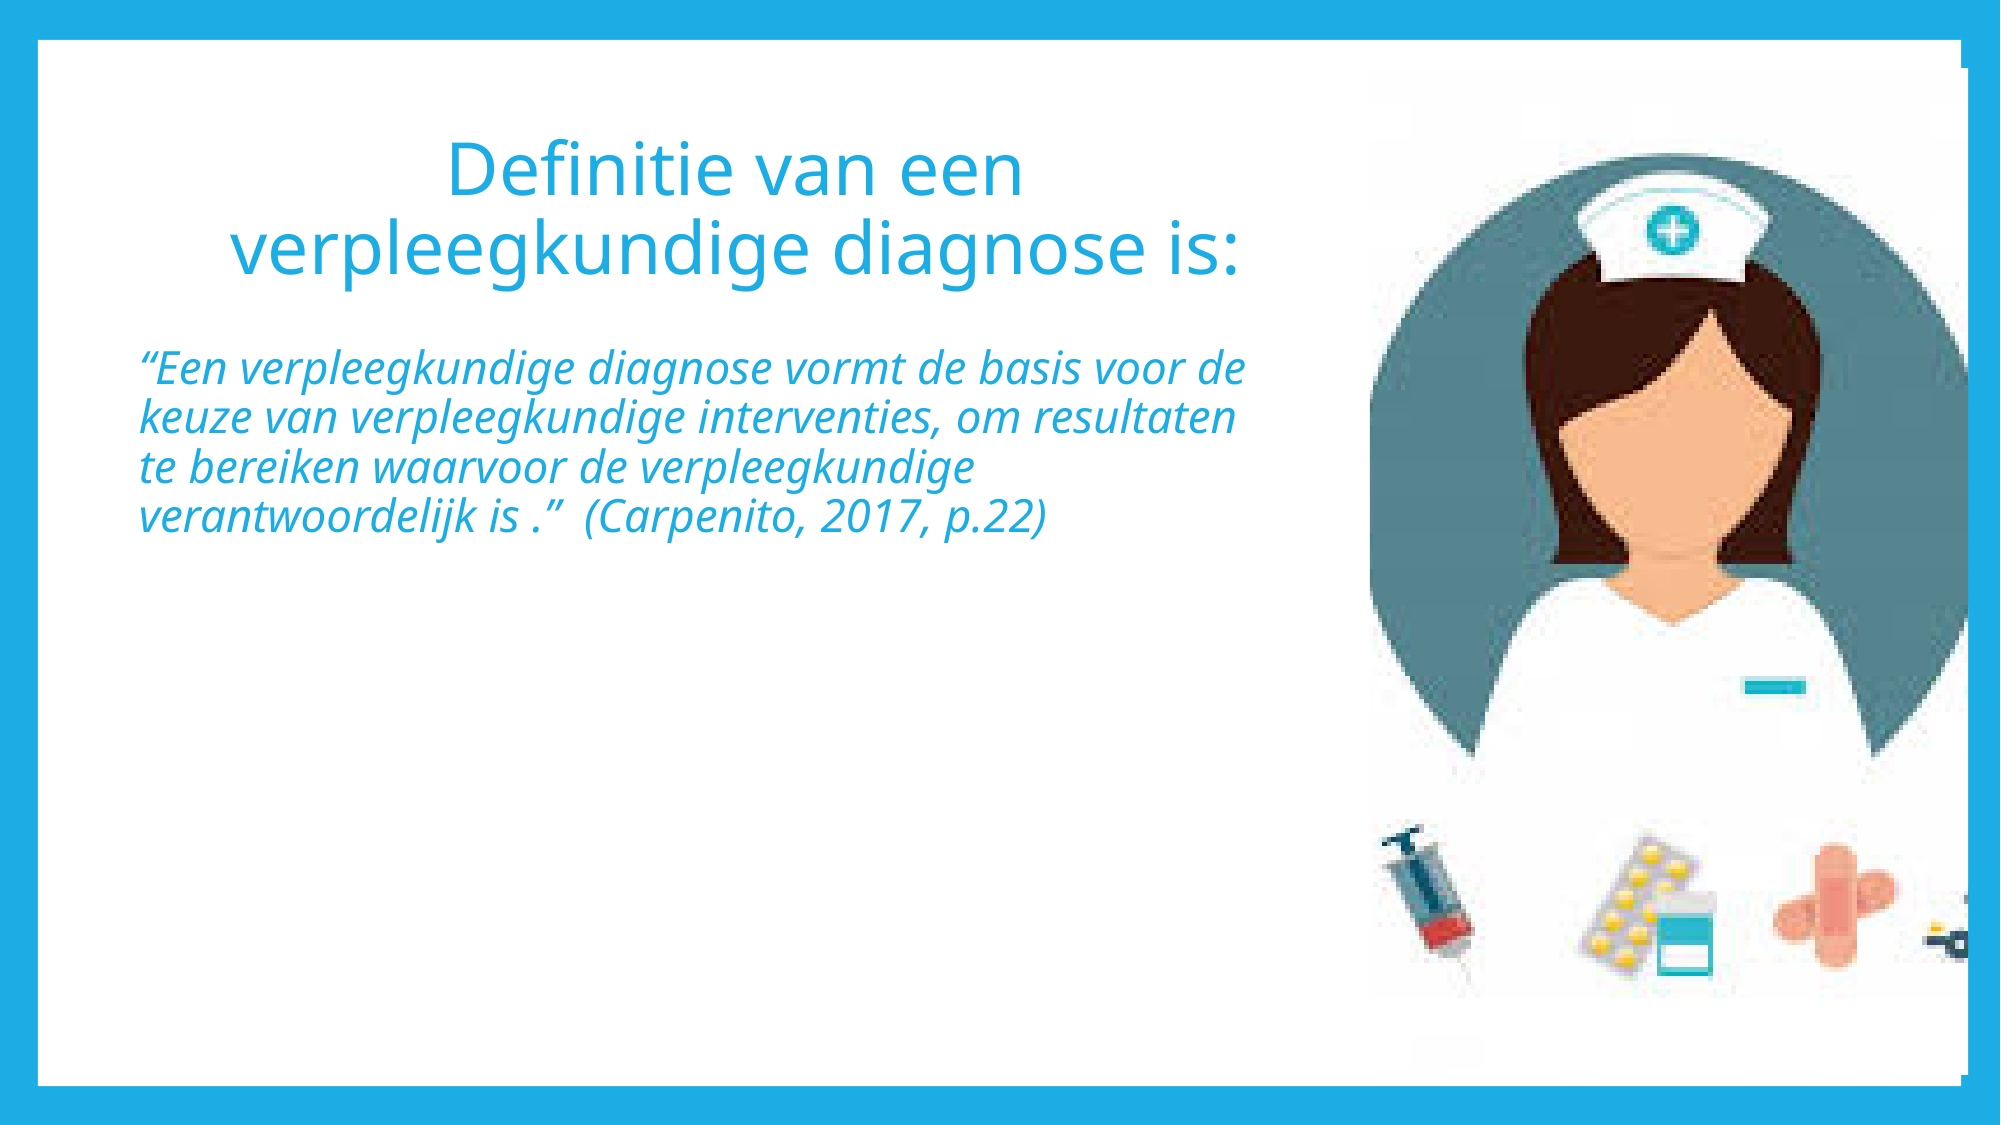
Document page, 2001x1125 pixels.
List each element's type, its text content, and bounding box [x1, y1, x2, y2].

list “Een verpleegkundige diagnose vormt de basis voor de keuze van verpleegkundige interventies, om resultaten te bereiken waarvoor de verpleegkundige verantwoordelijk is .” (Carpenito, 2017, p.22) [116, 337, 1286, 1000]
picture [1369, 67, 1969, 1076]
title Definitie van een verpleegkundige diagnose is: [187, 99, 1286, 323]
